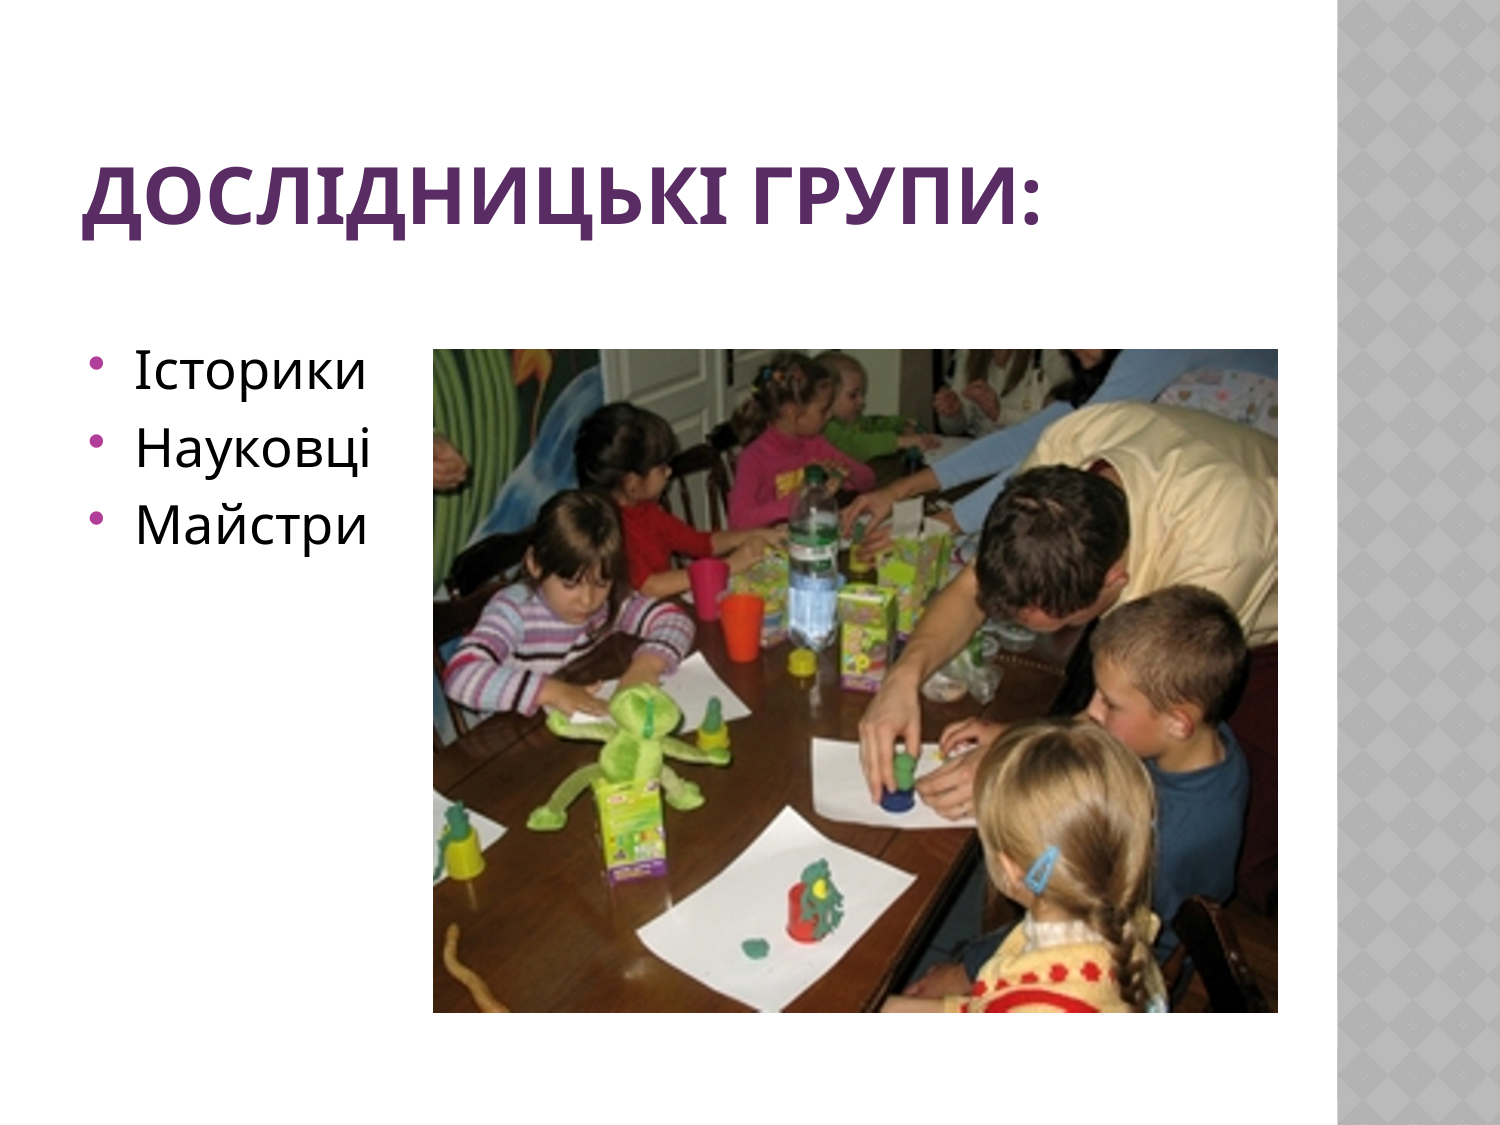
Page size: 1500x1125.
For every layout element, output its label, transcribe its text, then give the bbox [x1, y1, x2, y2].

title Дослідницькі групи: [75, 52, 1263, 240]
list Історики Науковці Майстри [75, 328, 1263, 1059]
picture [433, 349, 1278, 1013]
